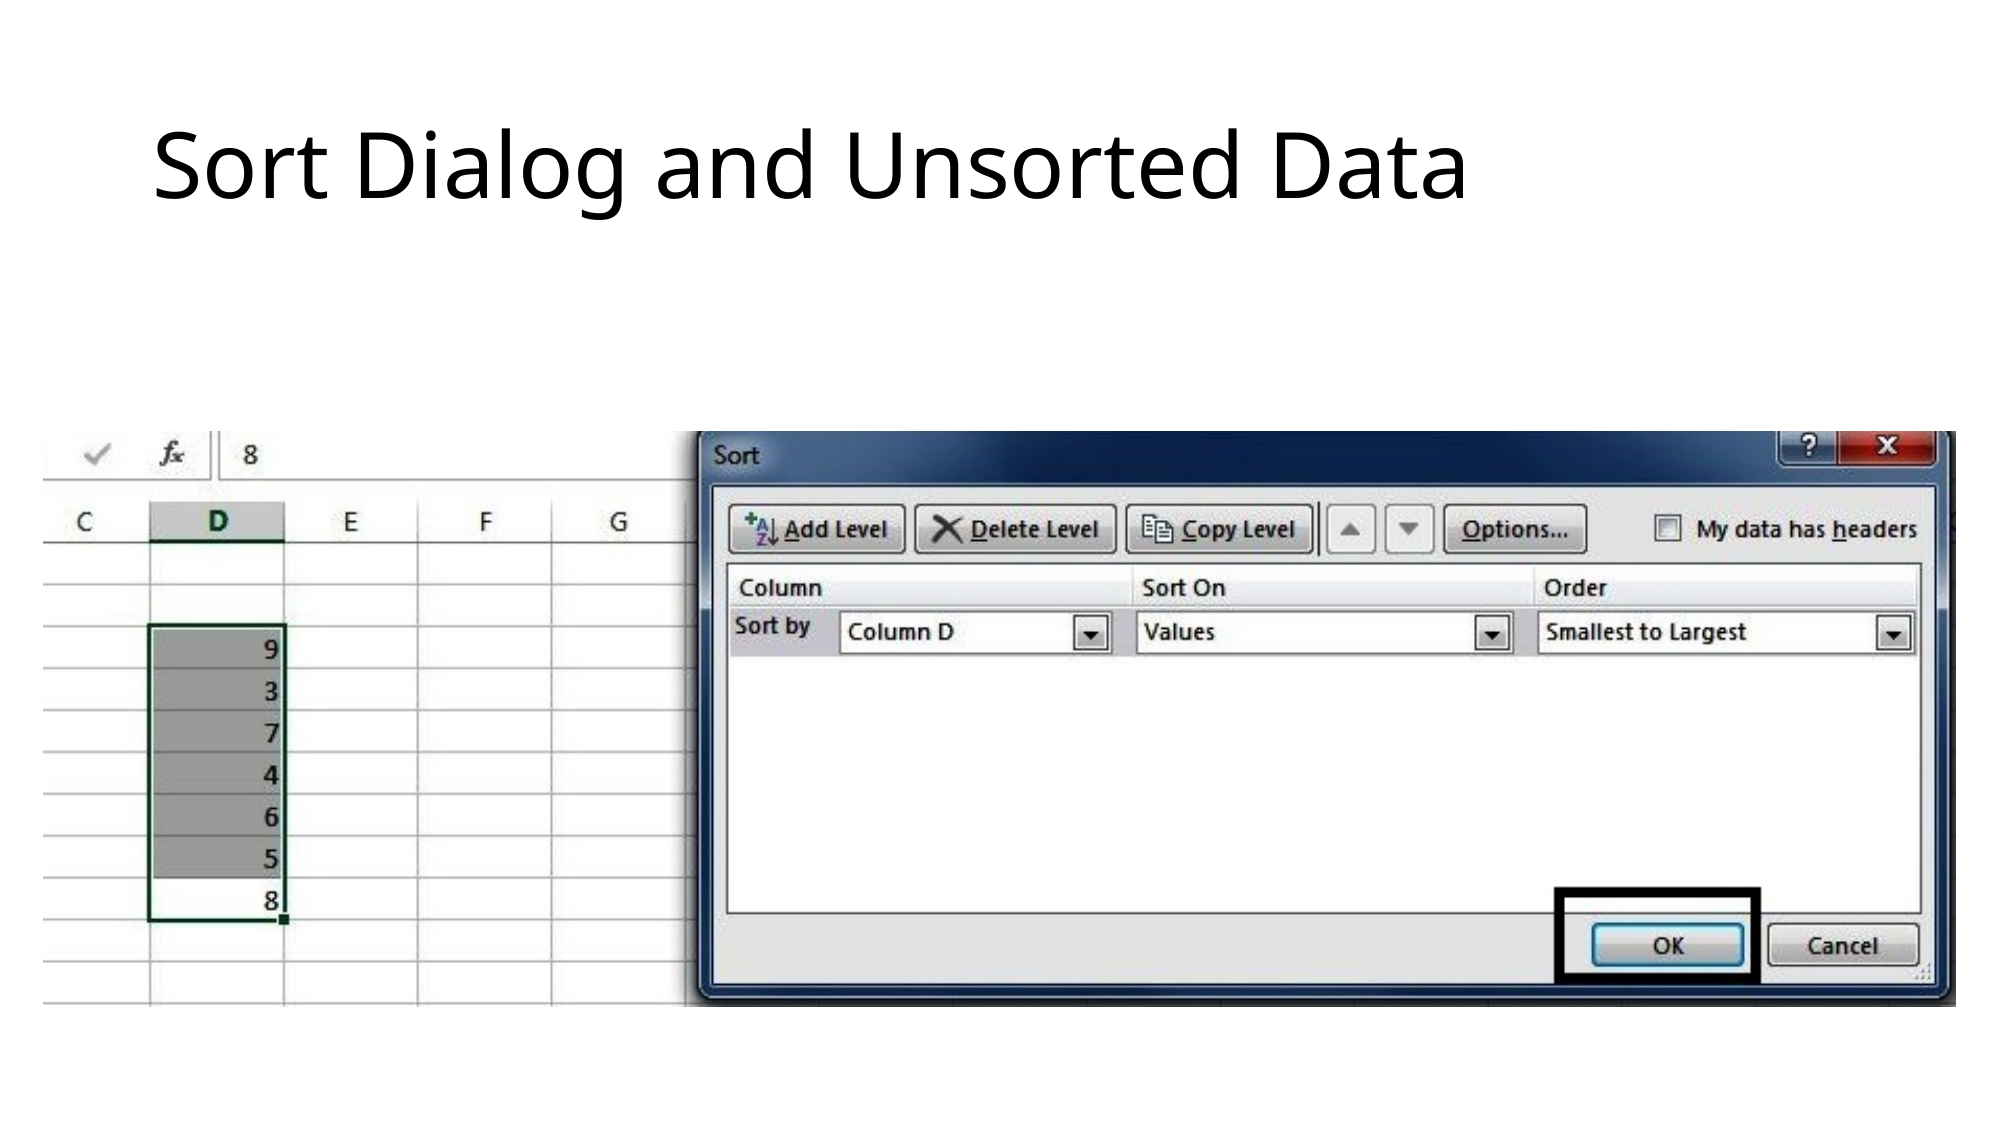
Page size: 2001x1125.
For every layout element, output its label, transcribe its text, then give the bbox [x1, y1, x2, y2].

title Sort Dialog and Unsorted Data [137, 59, 1863, 278]
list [43, 431, 1955, 1007]
